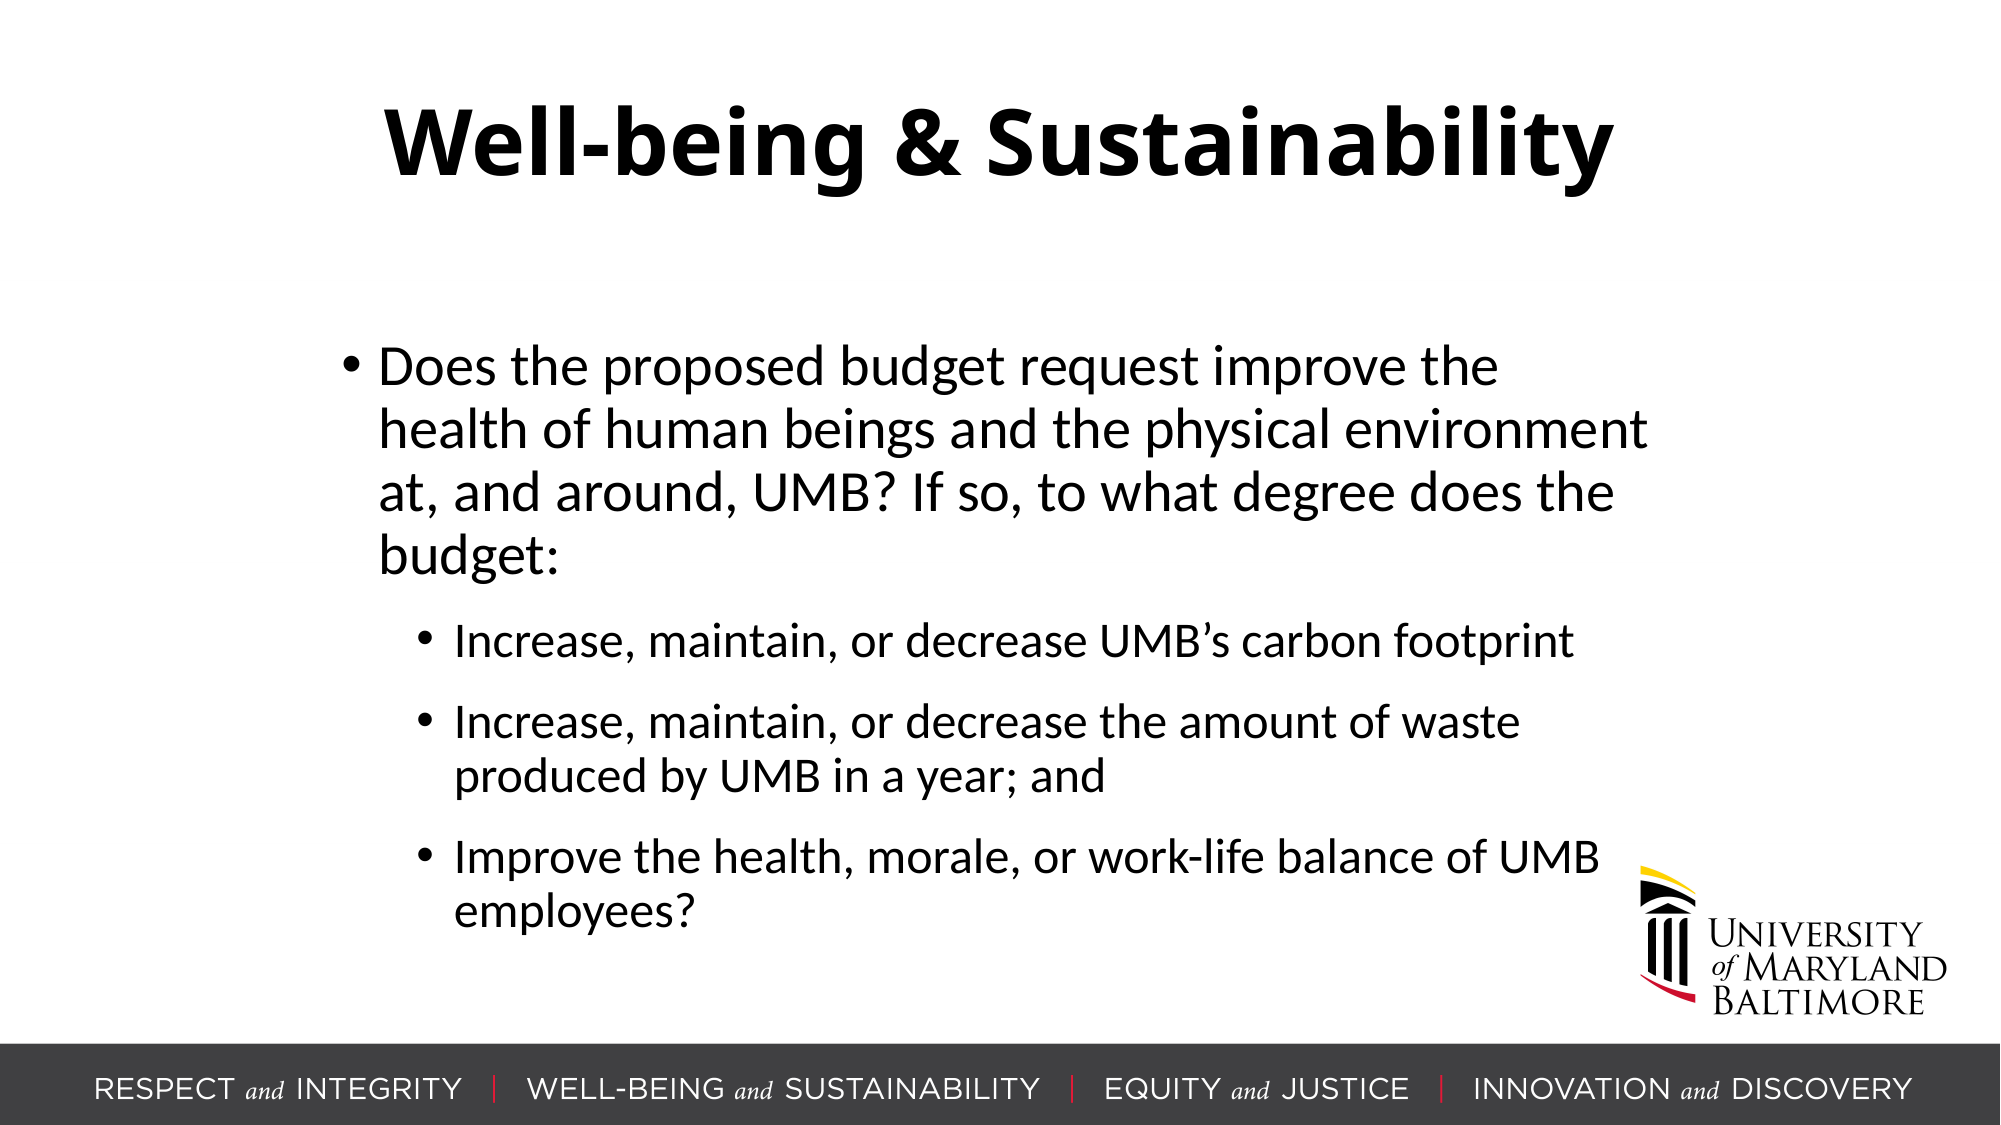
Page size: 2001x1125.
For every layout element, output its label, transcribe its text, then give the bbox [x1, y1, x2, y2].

picture [0, 0, 2000, 1125]
text_box Well-being & Sustainability [324, 89, 1675, 228]
text_box Does the proposed budget request improve the health of human beings and the physical environment at, and around, UMB? If so, to what degree does the budget: Increase, maintain, or decrease UMB’s carbon footprint Increase, maintain, or decrease the amount of waste produced by UMB in a year; and Improve the health, morale, or work-life balance of UMB employees? [326, 328, 1677, 1005]
